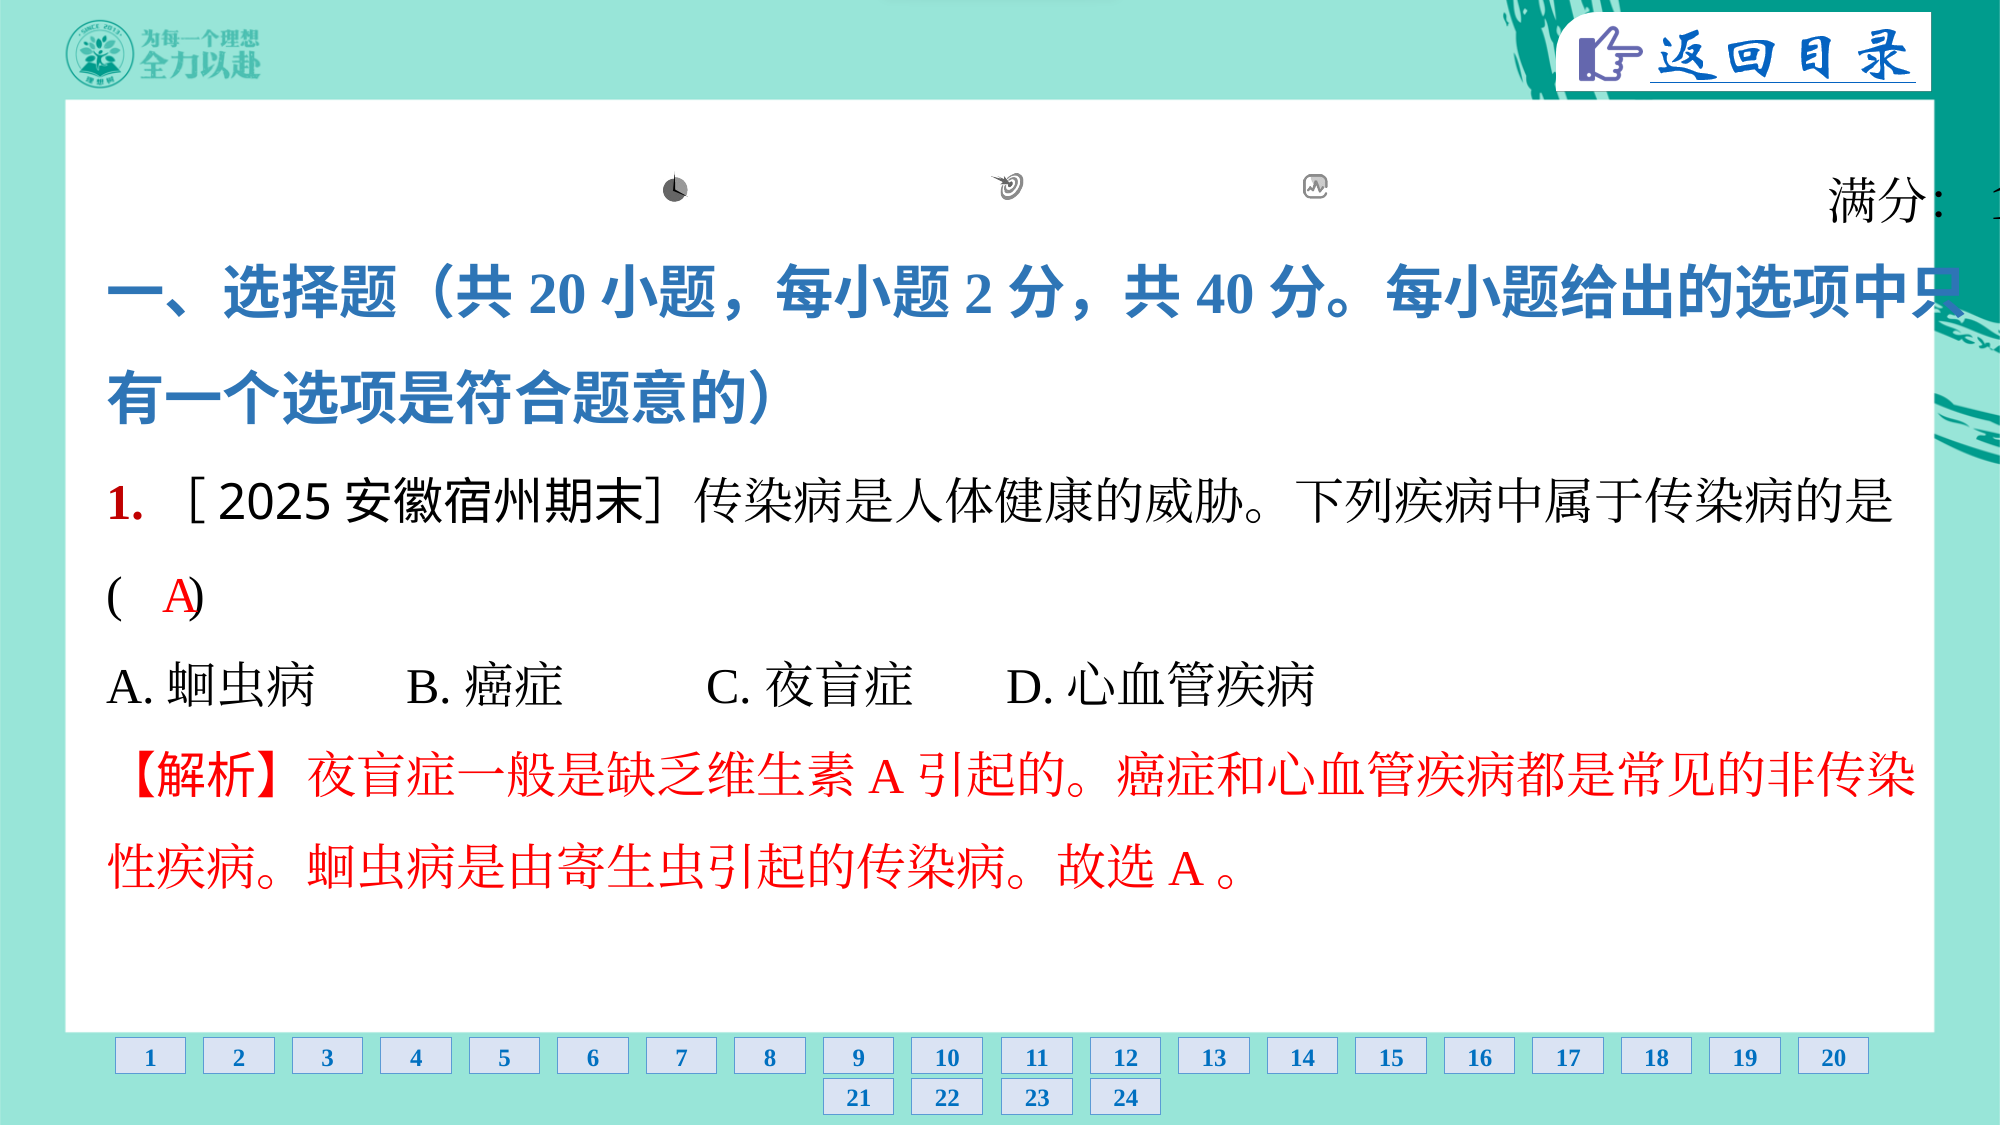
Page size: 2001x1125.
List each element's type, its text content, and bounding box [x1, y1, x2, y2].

text_box A [144, 531, 217, 623]
text_box A.蛔虫病 B.癌症 C.夜盲症 D.心血管疾病 [106, 626, 1895, 712]
text_box 一、选择题（共20小题，每小题2分，共40分。每小题给出的选项中只 有一个选项是符合题意的） [106, 218, 1895, 438]
text_box 【解析】夜盲症一般是缺乏维生素A引起的。癌症和心血管疾病都是常见的非传染 性疾病。蛔虫病是由寄生虫引起的传染病。故选A。 [106, 712, 1895, 896]
text_box 1.［2025安徽宿州期末］传染病是人体健康的威胁。下列疾病中属于传染病的是 ( ) [106, 438, 1895, 622]
picture [0, 0, 2000, 1125]
